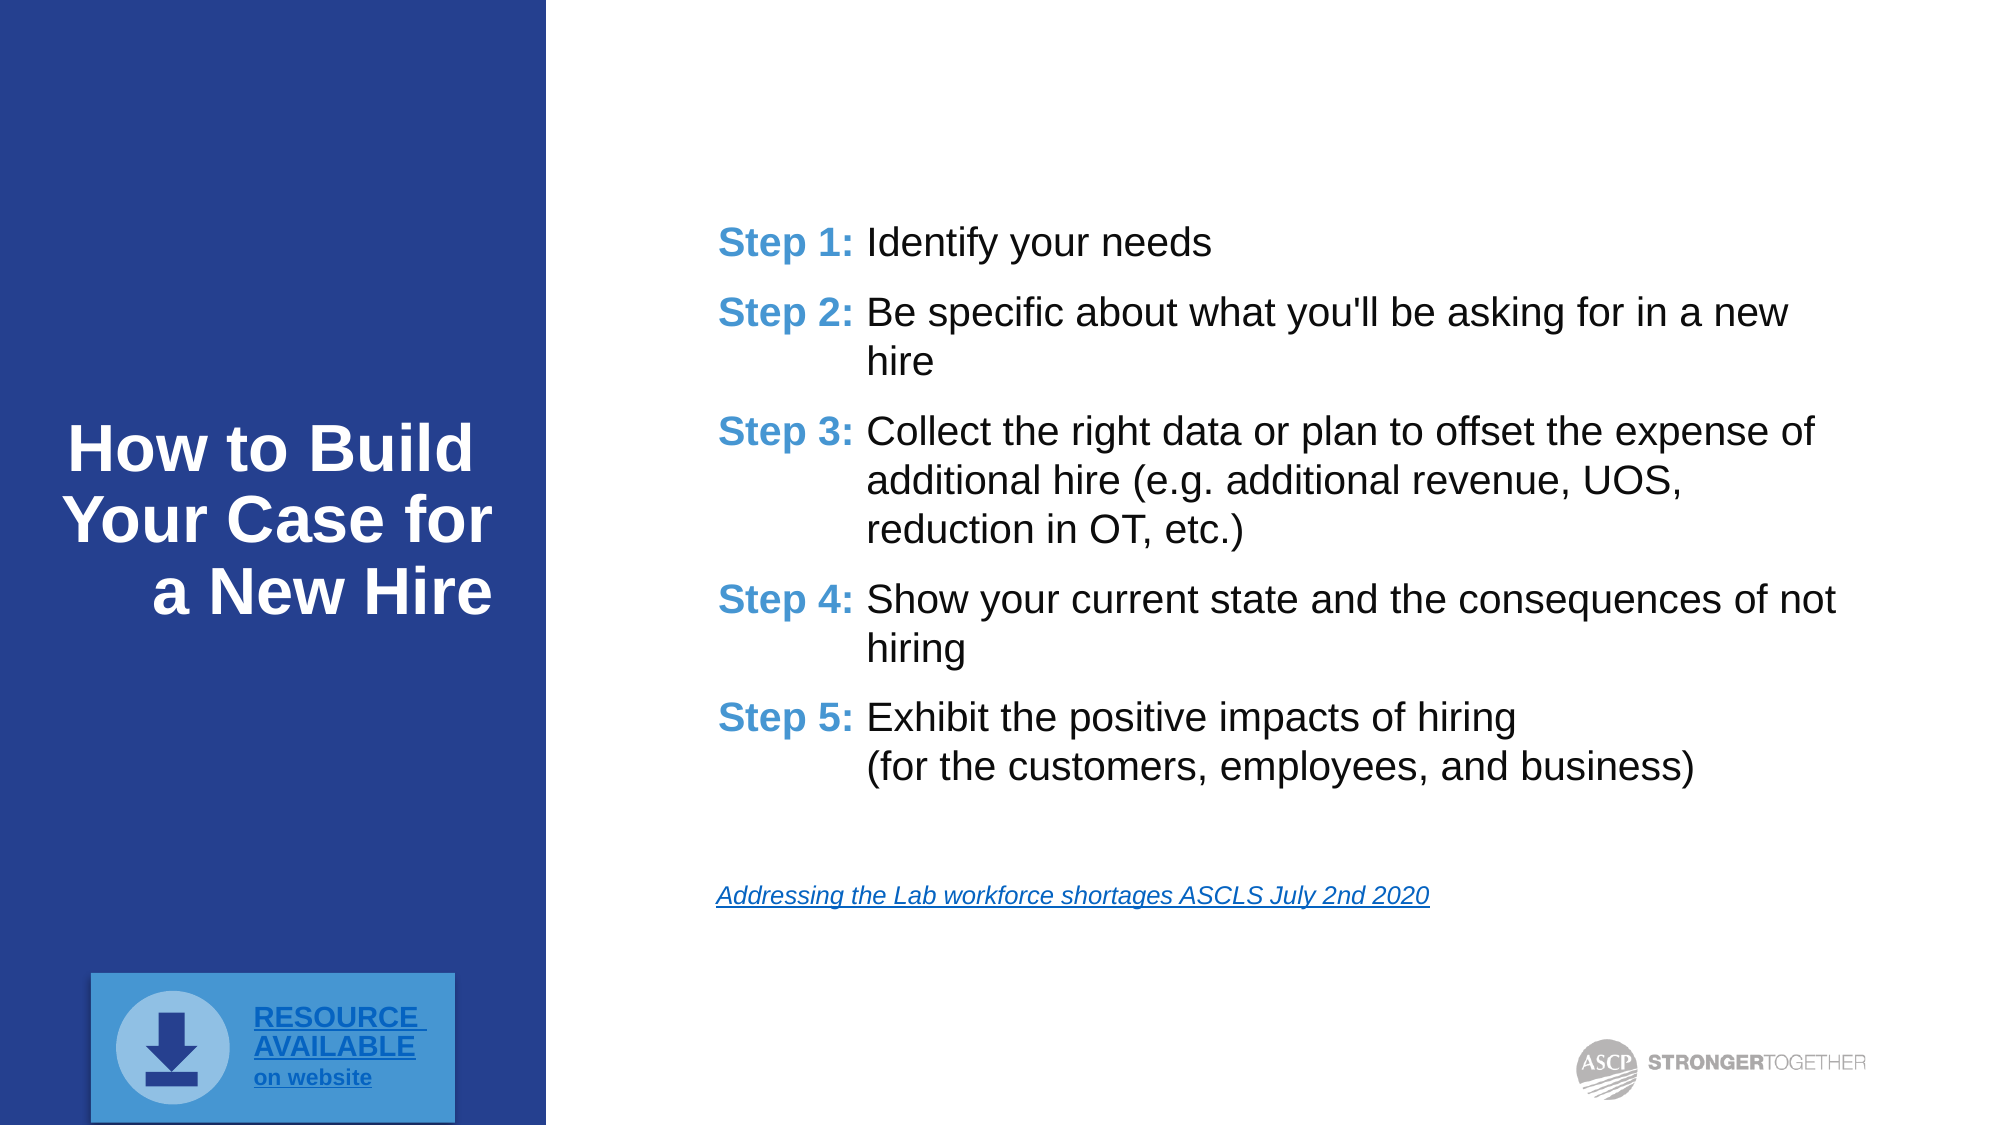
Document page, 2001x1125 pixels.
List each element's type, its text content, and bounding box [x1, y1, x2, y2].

picture [1576, 1039, 1866, 1100]
list Step 1: Identify your needs Step 2: Be specific about what you'll be asking for in a new hire Step 3: Collect the right data or plan to offset the expense of additional hire (e.g. additional revenue, UOS, reduction in OT, etc.) Step 4: Show your current state and the consequences of not hiring Step 5: Exhibit the positive impacts of hiring (for the customers, employees, and business) Addressing the Lab workforce shortages ASCLS July 2nd 2020 [701, 205, 1866, 920]
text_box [90, 972, 456, 1123]
title How to Build Your Case for a New Hire [37, 412, 509, 631]
